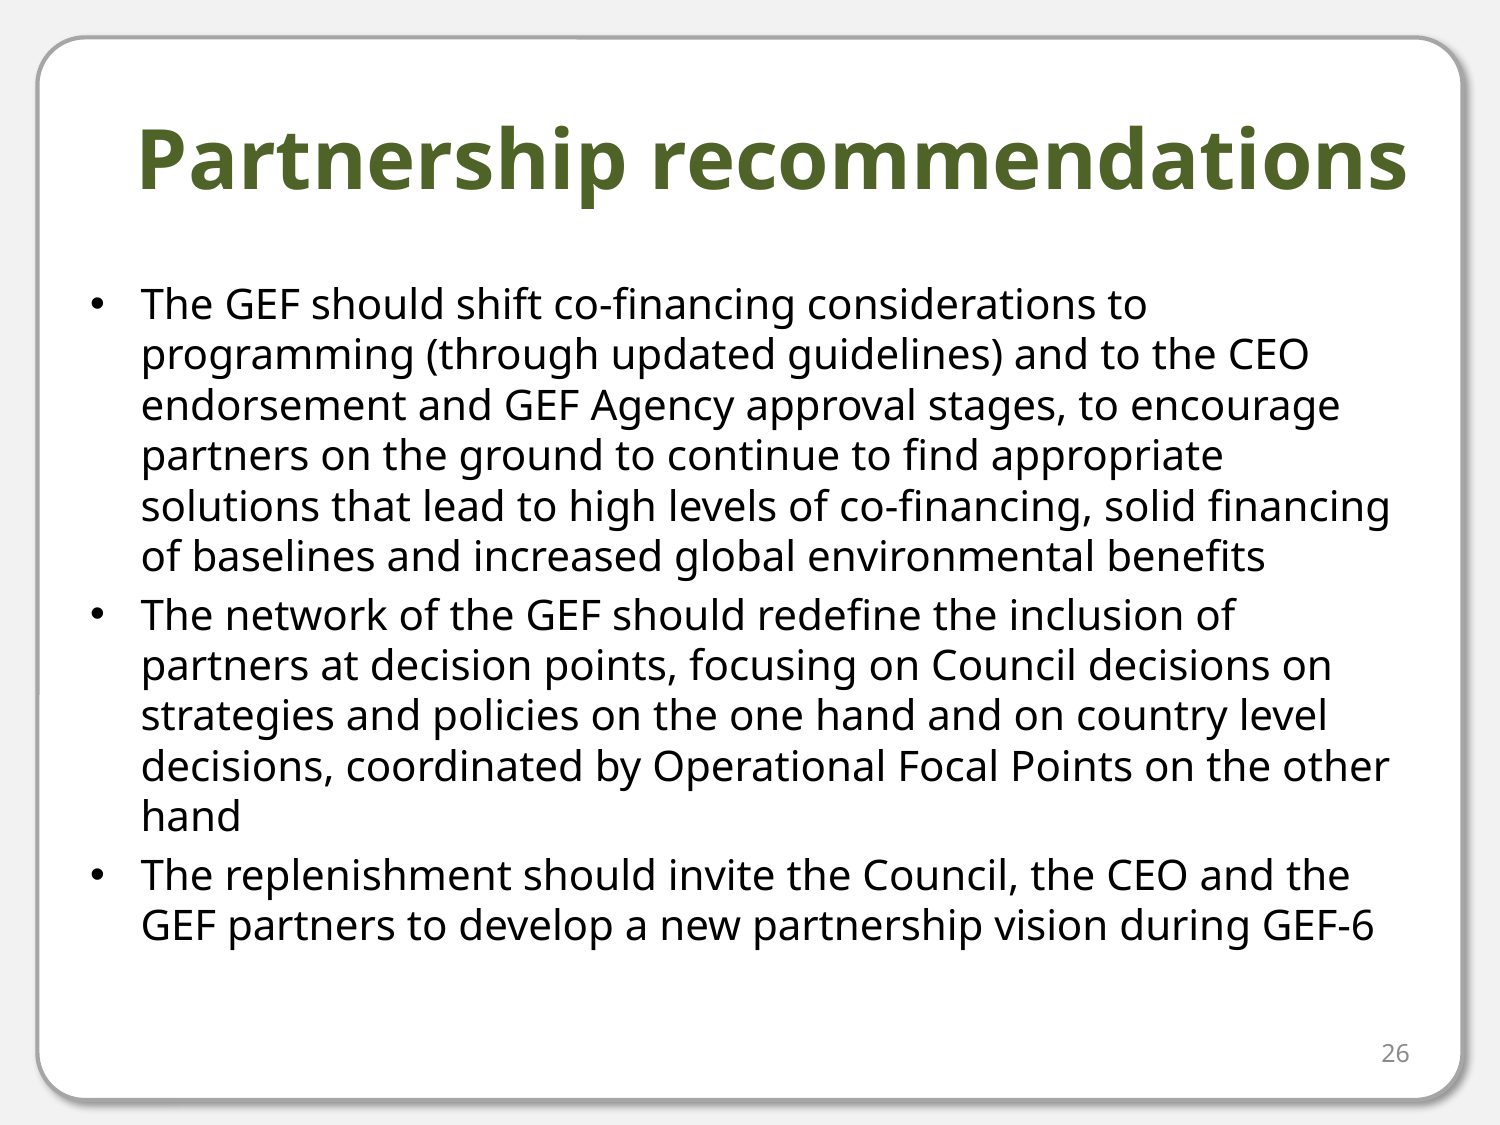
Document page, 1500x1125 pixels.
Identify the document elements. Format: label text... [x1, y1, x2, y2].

slide_number 26 [1074, 1025, 1425, 1085]
title Partnership recommendations [75, 62, 1425, 250]
list The GEF should shift co-financing considerations to programming (through updated guidelines) and to the CEO endorsement and GEF Agency approval stages, to encourage partners on the ground to continue to find appropriate solutions that lead to high levels of co-financing, solid financing of baselines and increased global environmental benefits The network of the GEF should redefine the inclusion of partners at decision points, focusing on Council decisions on strategies and policies on the one hand and on country level decisions, coordinated by Operational Focal Points on the other hand The replenishment should invite the Council, the CEO and the GEF partners to develop a new partnership vision during GEF-6 [75, 270, 1425, 1013]
